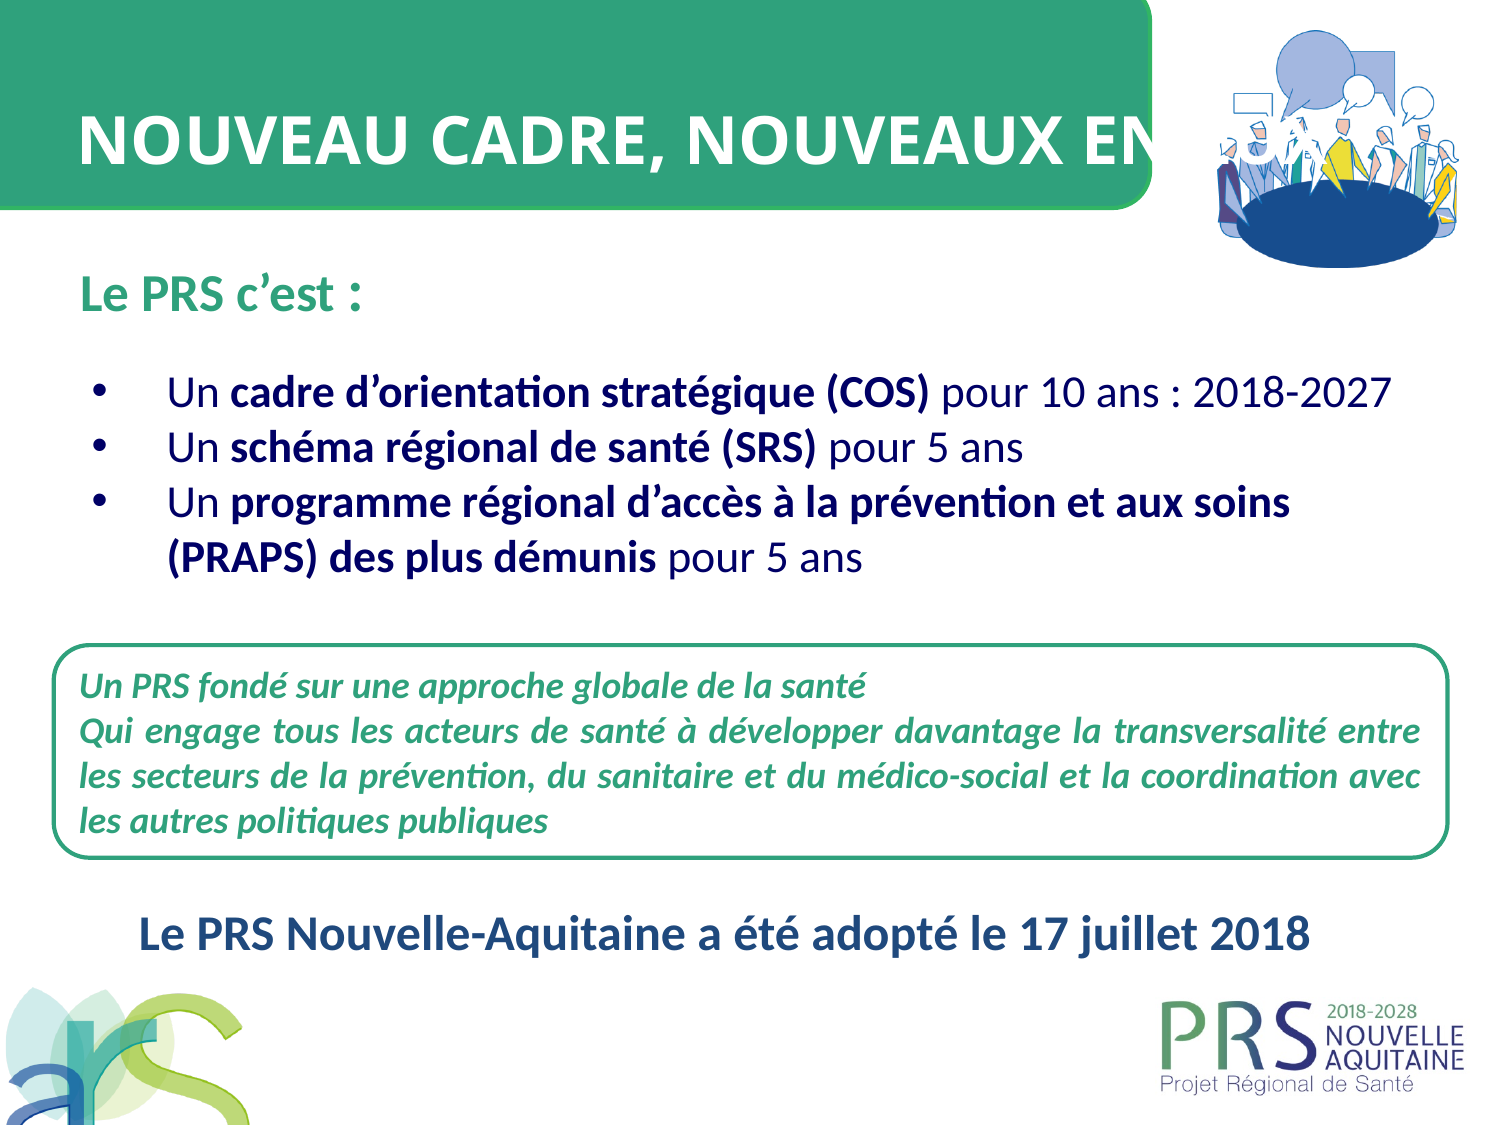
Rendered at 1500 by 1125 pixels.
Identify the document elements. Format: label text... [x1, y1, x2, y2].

text_box Le PRS Nouvelle-Aquitaine a été adopté le 17 juillet 2018 [123, 893, 1400, 1047]
picture [1217, 30, 1459, 268]
text_box [0, 0, 1149, 211]
text_box Un PRS fondé sur une approche globale de la santé Qui engage tous les acteurs de santé à développer davantage la transversalité entre les secteurs de la prévention, du sanitaire et du médico-social et la coordination avec les autres politiques publiques [51, 643, 1450, 860]
picture [5, 987, 250, 1125]
text_box Nouveau cadre, nouveaux enjeux [15, 0, 1366, 188]
picture [1155, 997, 1470, 1096]
list Le PRS c’est : [64, 243, 1415, 331]
list Un cadre d’orientation stratégique (COS) pour 10 ans : 2018-2027 Un schéma régional de santé (SRS) pour 5 ans Un programme régional d’accès à la prévention et aux soins (PRAPS) des plus démunis pour 5 ans [76, 302, 1459, 681]
